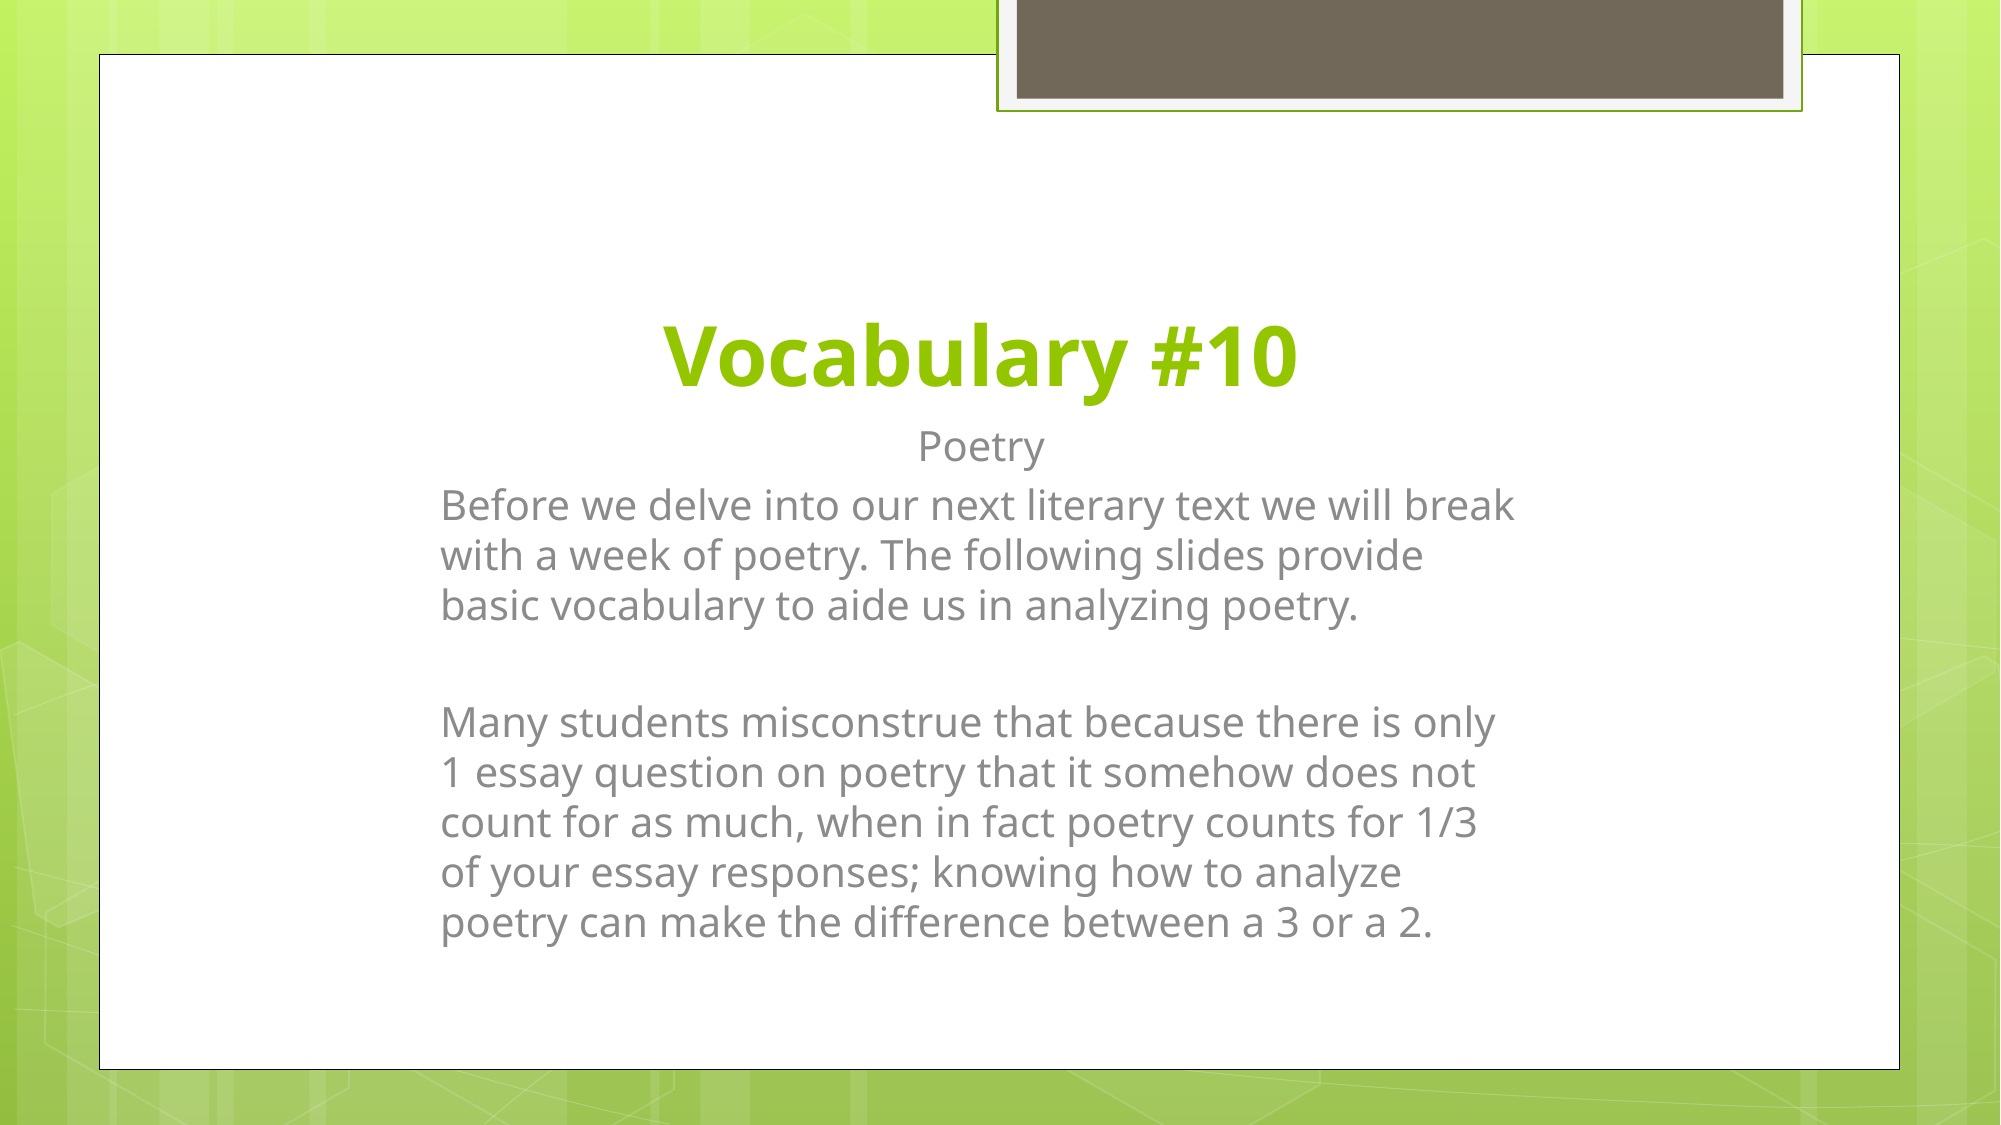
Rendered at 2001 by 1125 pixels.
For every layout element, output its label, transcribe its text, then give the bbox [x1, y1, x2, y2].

list Poetry Before we delve into our next literary text we will break with a week of poetry. The following slides provide basic vocabulary to aide us in analyzing poetry. Many students misconstrue that because there is only 1 essay question on poetry that it somehow does not count for as much, when in fact poetry counts for 1/3 of your essay responses; knowing how to analyze poetry can make the difference between a 3 or a 2. [425, 412, 1538, 1000]
title Vocabulary #10 [437, 187, 1527, 411]
